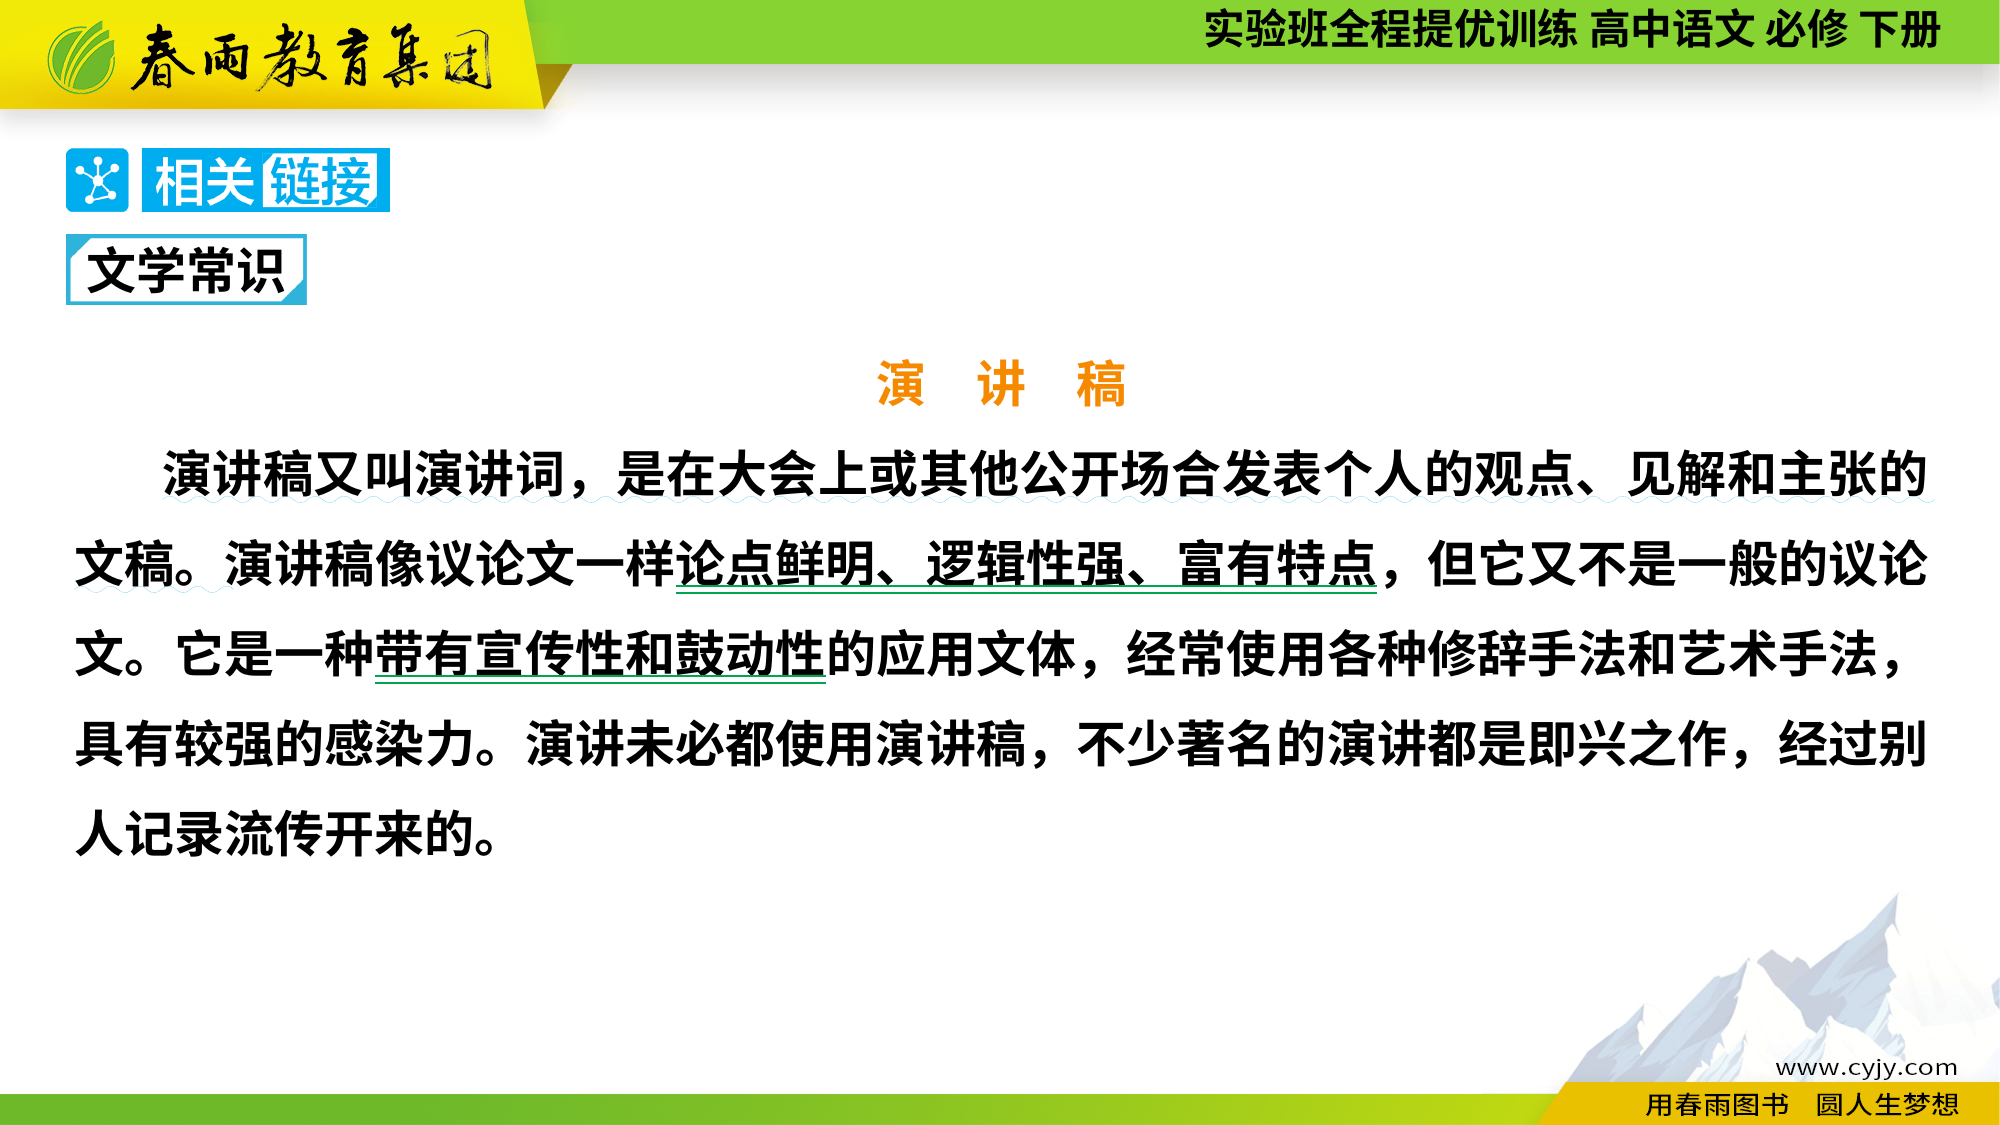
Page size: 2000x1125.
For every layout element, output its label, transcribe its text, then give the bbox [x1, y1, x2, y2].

list 演 讲 稿 演讲稿又叫演讲词，是在大会上或其他公开场合发表个人的观点、见解和主张的文稿。演讲稿像议论文一样论点鲜明、逻辑性强、富有特点，但它又不是一般的议论文。它是一种带有宣传性和鼓动性的应用文体，经常使用各种修辞手法和艺术手法，具有较强的感染力。演讲未必都使用演讲稿，不少著名的演讲都是即兴之作，经过别人记录流传开来的。 [59, 314, 1944, 875]
picture [0, 0, 2000, 1125]
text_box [66, 231, 307, 308]
